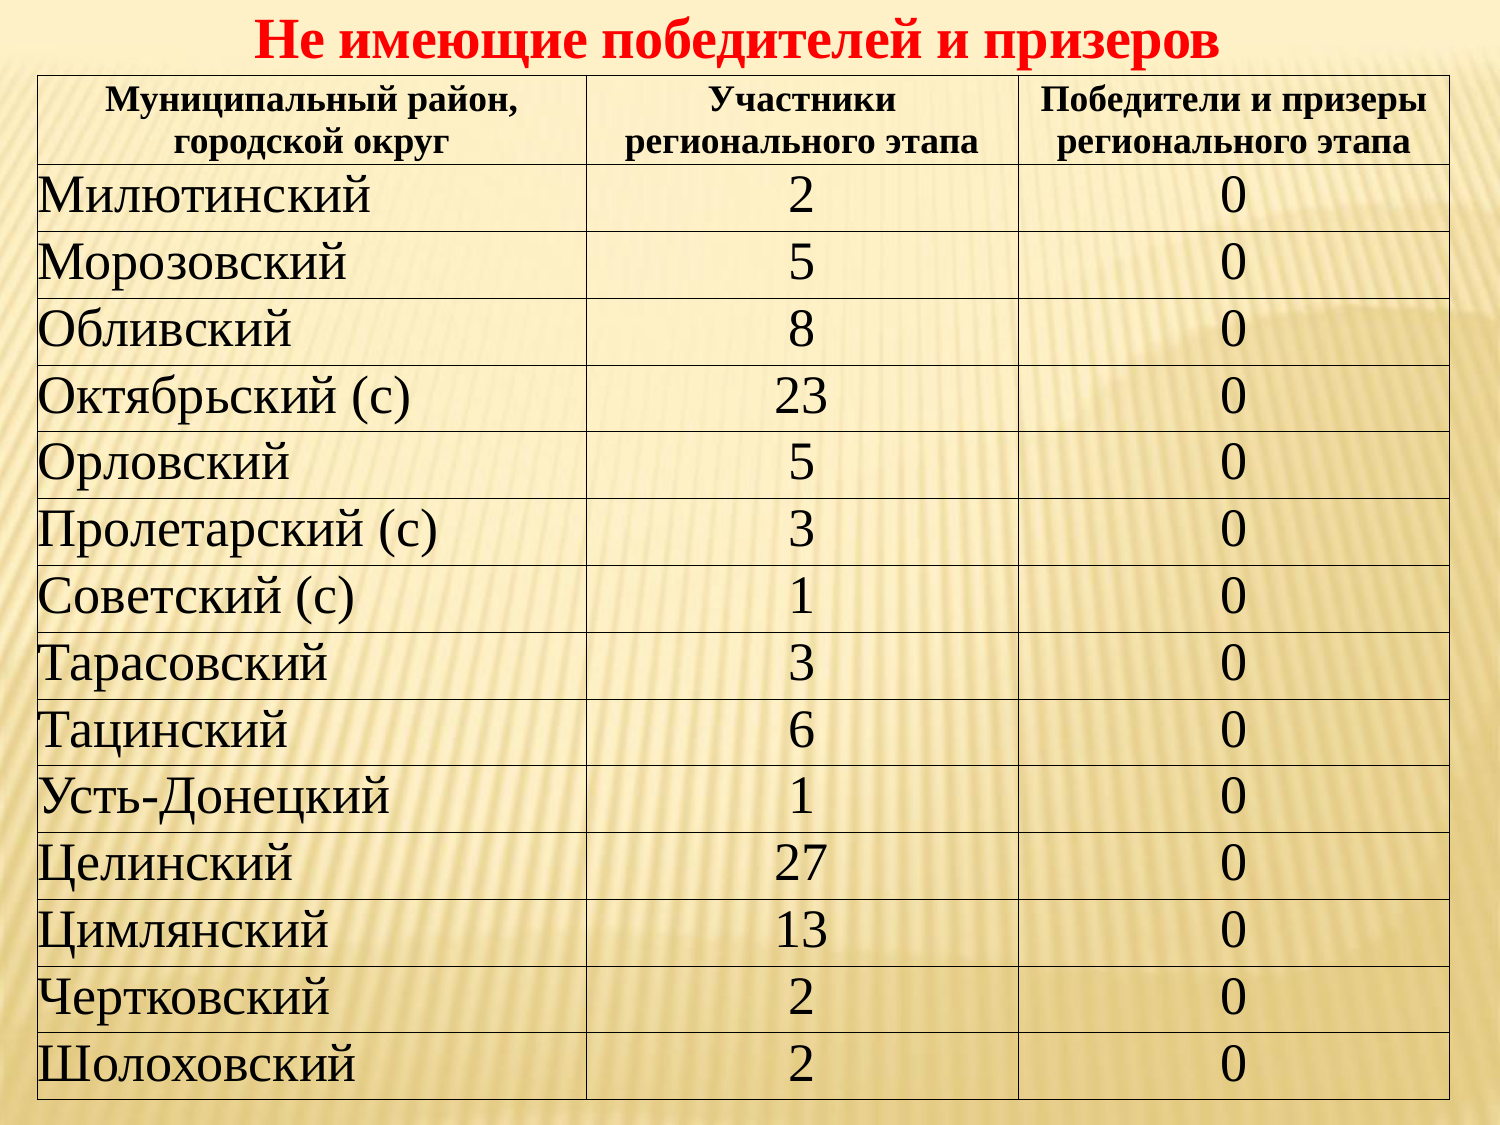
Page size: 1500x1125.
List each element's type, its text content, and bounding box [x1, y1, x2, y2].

table_cell 1 [587, 766, 1018, 832]
table_cell 6 [587, 700, 1018, 765]
table_cell Чертковский [38, 967, 586, 1032]
table_cell 1 [587, 566, 1018, 632]
table_cell 13 [587, 900, 1018, 966]
table_cell Тарасовский [38, 633, 586, 699]
table_cell 5 [587, 432, 1018, 498]
table_cell 0 [1019, 299, 1449, 365]
table_cell 23 [587, 366, 1018, 431]
table_cell Орловский [38, 432, 586, 498]
table_header Победители и призеры регионального этапа [1019, 76, 1449, 164]
table_cell 2 [587, 165, 1018, 231]
table_cell Октябрьский (с) [38, 366, 586, 431]
table_cell Тацинский [38, 700, 586, 765]
table_cell 0 [1019, 566, 1449, 632]
table_cell 0 [1019, 833, 1449, 899]
table_cell Пролетарский (с) [38, 499, 586, 565]
table_cell 27 [587, 833, 1018, 899]
table_cell 0 [1019, 1033, 1449, 1099]
table_cell 0 [1019, 232, 1449, 298]
table_cell 5 [587, 232, 1018, 298]
text_box Не имеющие победителей и призеров [200, 0, 1288, 71]
table_cell Милютинский [38, 165, 586, 231]
table_cell 8 [587, 299, 1018, 365]
table_cell 3 [587, 499, 1018, 565]
table_cell 0 [1019, 366, 1449, 431]
table_cell 0 [1019, 700, 1449, 765]
table_cell Усть-Донецкий [38, 766, 586, 832]
table_cell 0 [1019, 432, 1449, 498]
table_cell Обливский [38, 299, 586, 365]
table_header Муниципальный район, городской округ [38, 76, 586, 164]
table_cell 0 [1019, 165, 1449, 231]
table_cell 0 [1019, 633, 1449, 699]
table_cell 3 [587, 633, 1018, 699]
table_cell 0 [1019, 967, 1449, 1032]
table_header Участники регионального этапа [587, 76, 1018, 164]
table_cell Шолоховский [38, 1033, 586, 1099]
table_cell 2 [587, 967, 1018, 1032]
table_cell Цимлянский [38, 900, 586, 966]
table_cell Советский (с) [38, 566, 586, 632]
table_cell 2 [587, 1033, 1018, 1099]
table_cell 0 [1019, 766, 1449, 832]
table_cell 0 [1019, 499, 1449, 565]
table_cell 0 [1019, 900, 1449, 966]
picture [0, 0, 1500, 1125]
table_cell Морозовский [38, 232, 586, 298]
table_cell Целинский [38, 833, 586, 899]
